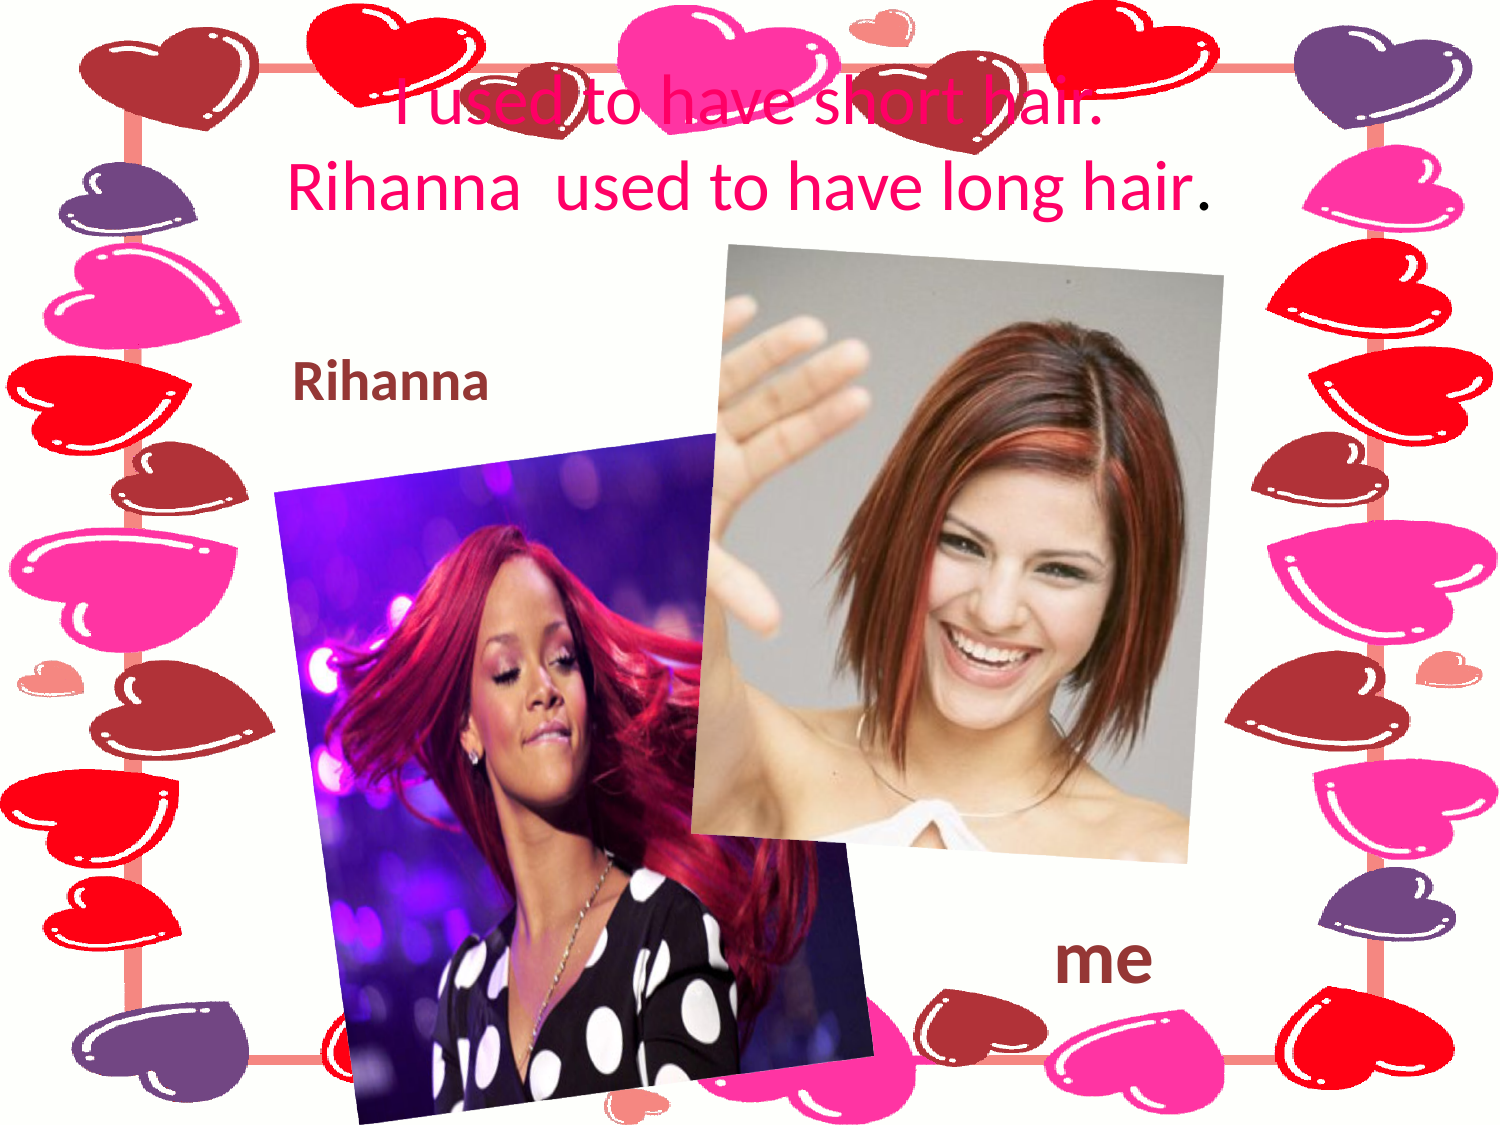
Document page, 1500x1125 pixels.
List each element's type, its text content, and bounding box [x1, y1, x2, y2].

list me [1009, 869, 1187, 1007]
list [313, 453, 834, 1094]
picture [0, 0, 1500, 1125]
list Rihanna [277, 314, 539, 420]
title I used to have short hair. Rihanna used to have long hair. [75, 45, 1425, 233]
